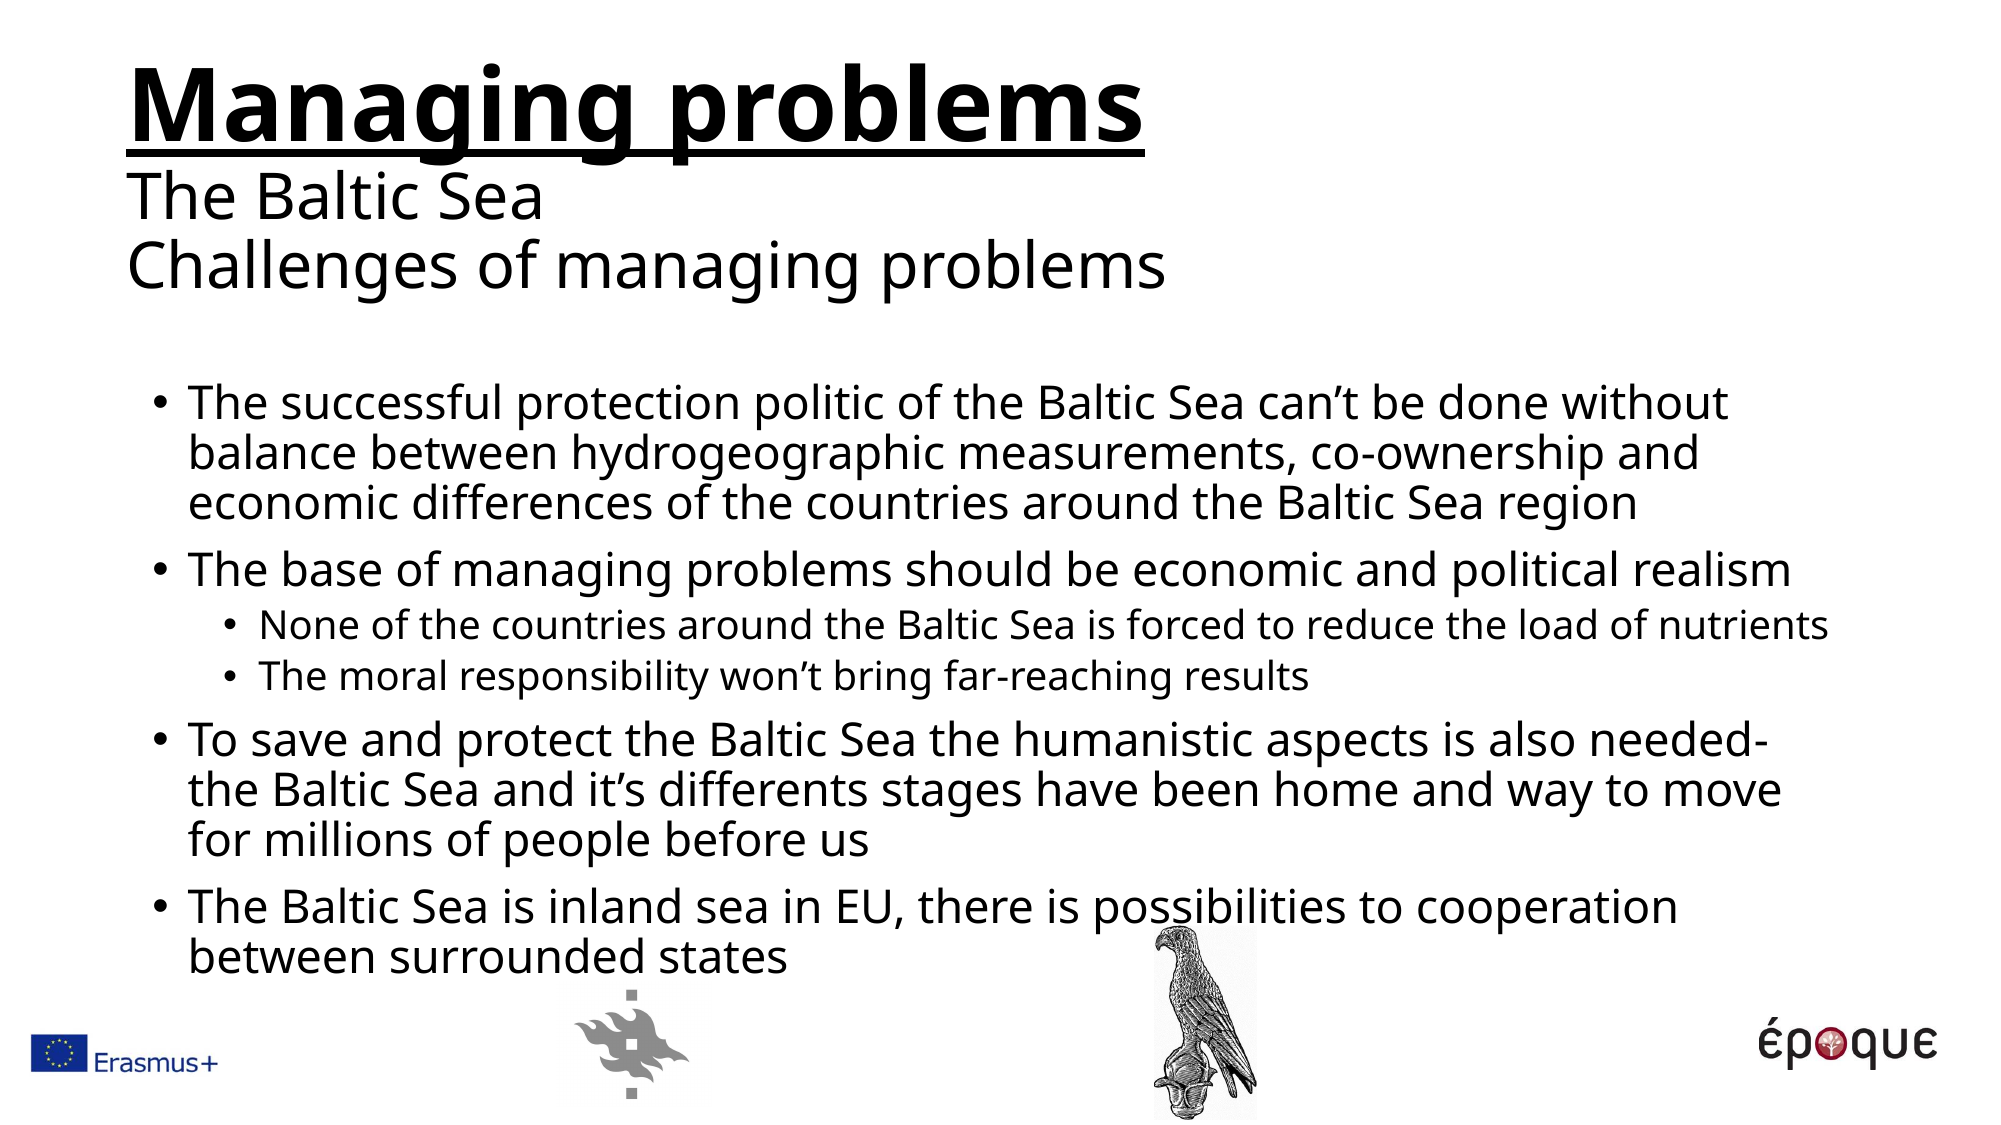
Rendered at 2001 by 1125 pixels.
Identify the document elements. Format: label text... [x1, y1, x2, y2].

picture [29, 1023, 219, 1083]
picture [1759, 1017, 1937, 1070]
picture [1154, 925, 1258, 1120]
title Managing problems The Baltic Sea Challenges of managing problems [111, 45, 1522, 311]
list The successful protection politic of the Baltic Sea can’t be done without balance between hydrogeographic measurements, co-ownership and economic differences of the countries around the Baltic Sea region The base of managing problems should be economic and political realism None of the countries around the Baltic Sea is forced to reduce the load of nutrients The moral responsibility won’t bring far-reaching results To save and protect the Baltic Sea the humanistic aspects is also needed- the Baltic Sea and it’s differents stages have been home and way to move for millions of people before us The Baltic Sea is inland sea in EU, there is possibilities to cooperation between surrounded states [137, 371, 1863, 1014]
picture [556, 981, 712, 1107]
